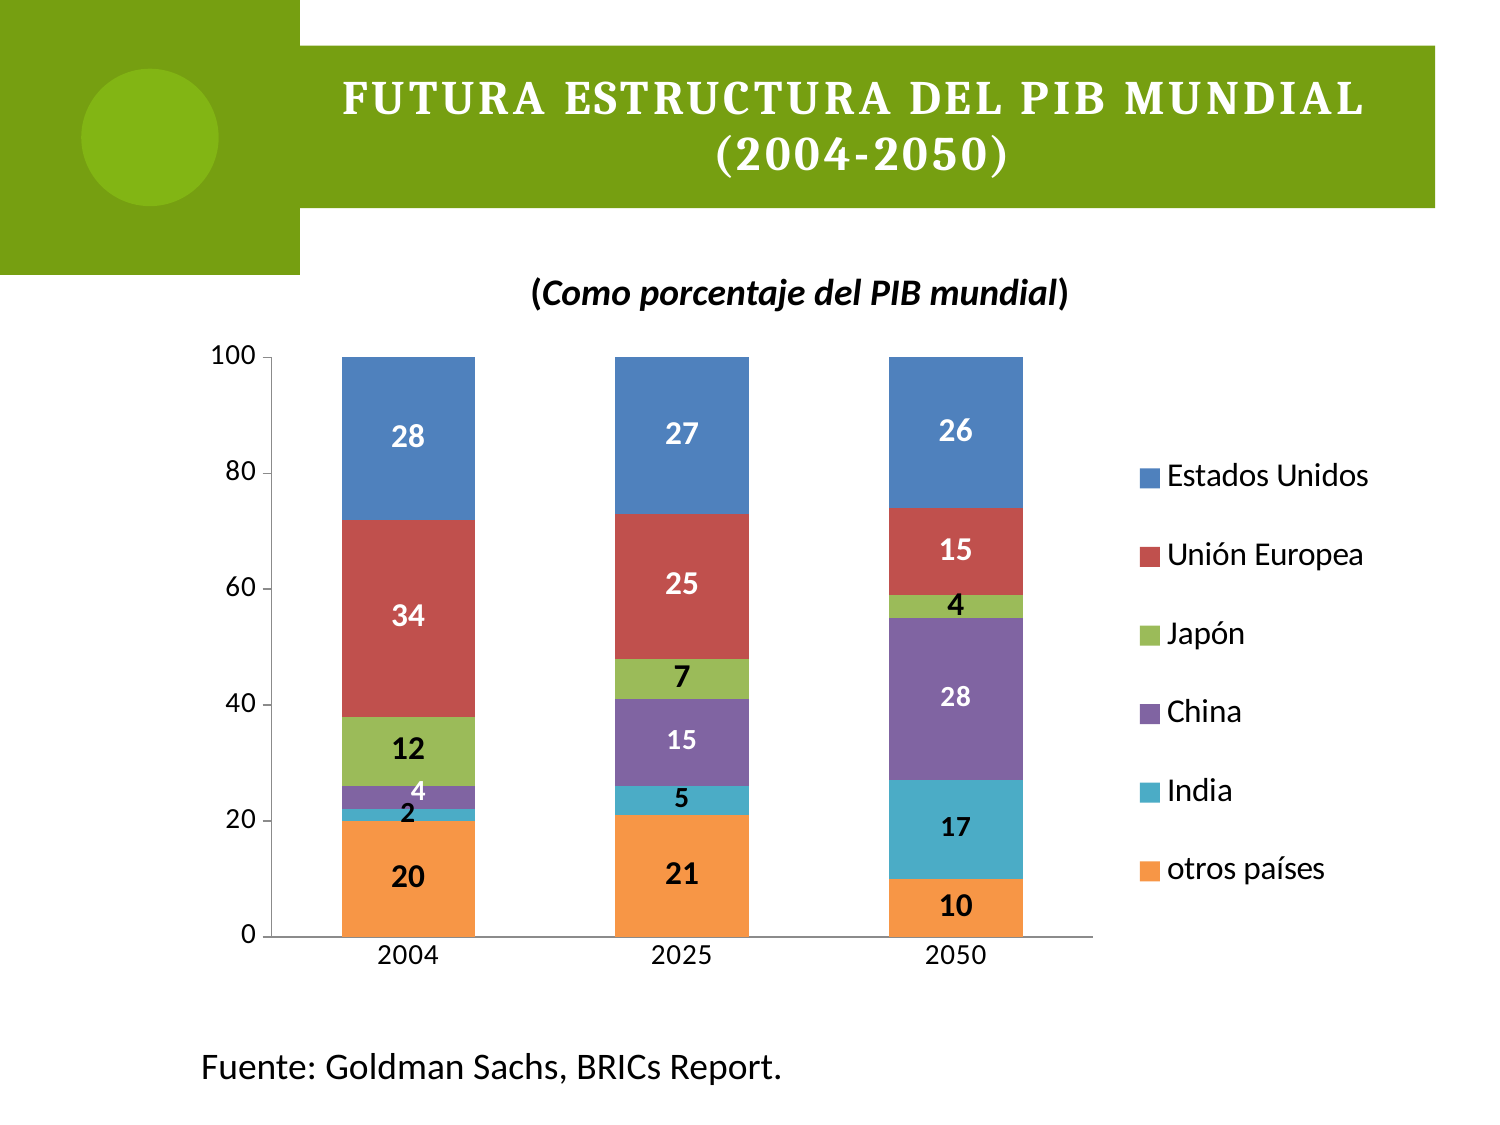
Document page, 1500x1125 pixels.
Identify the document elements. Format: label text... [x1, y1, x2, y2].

title Futura estructura del PIB mundial (2004-2050) [289, 45, 1436, 209]
text_box (Como porcentaje del PIB mundial) [212, 260, 1388, 320]
text_box Fuente: Goldman Sachs, BRICs Report. [186, 1034, 799, 1095]
chart [112, 337, 1450, 1025]
